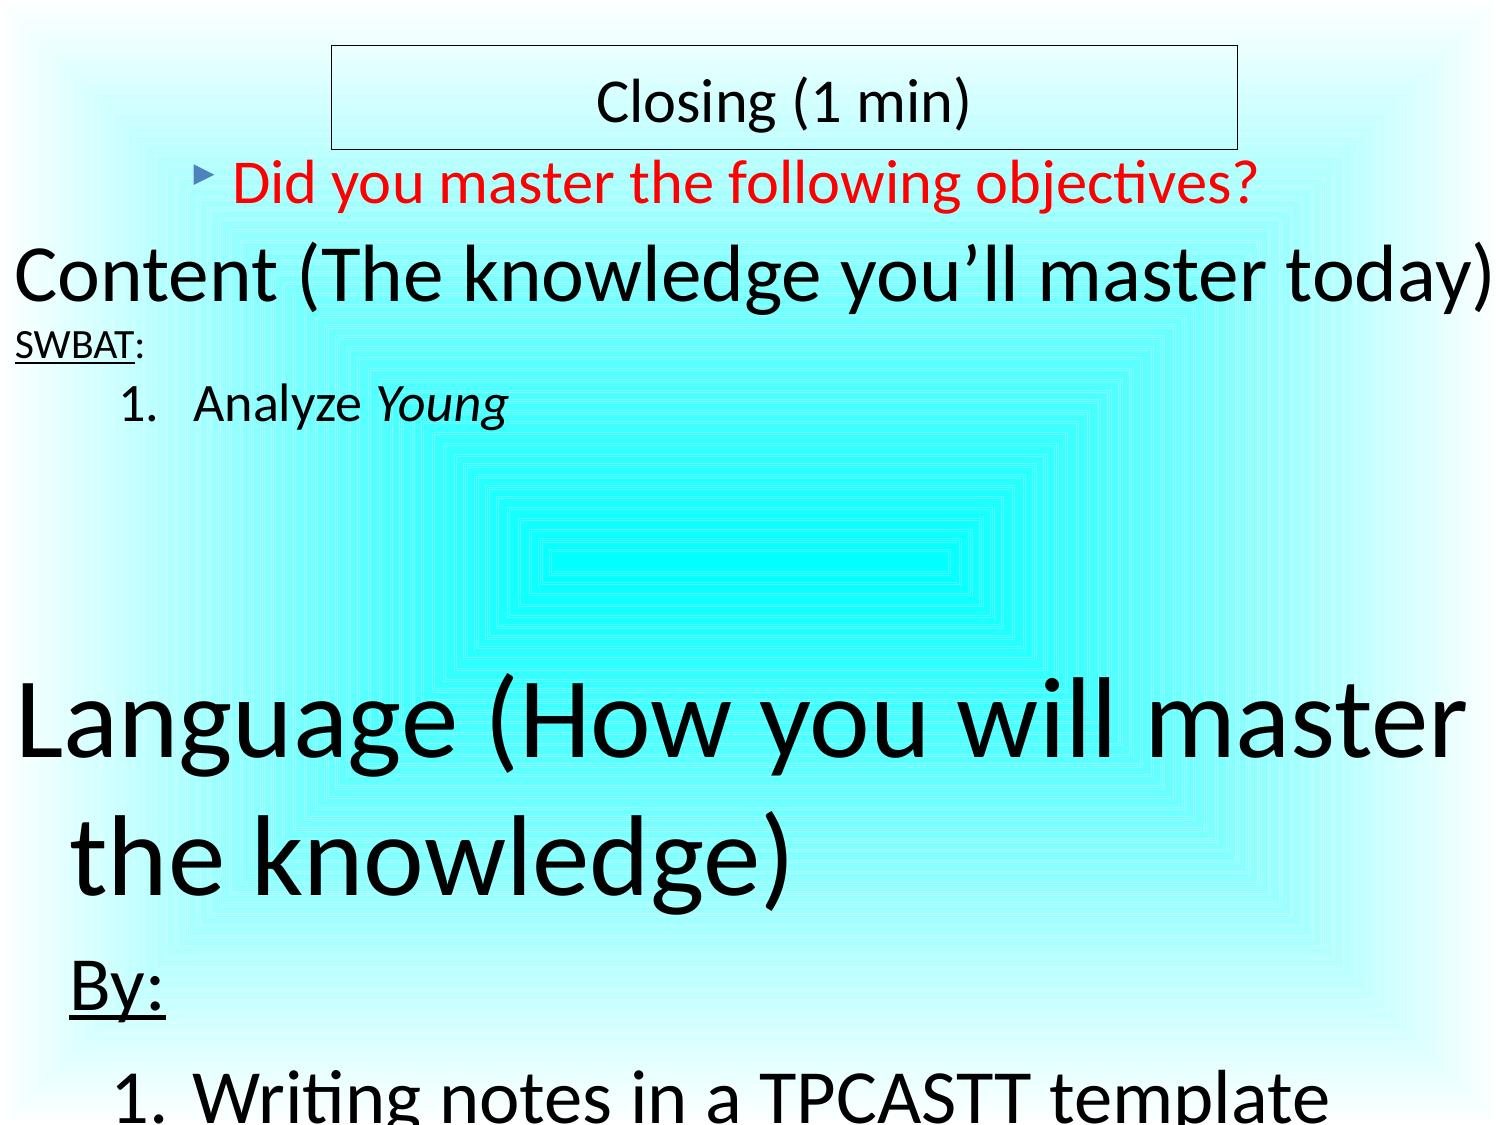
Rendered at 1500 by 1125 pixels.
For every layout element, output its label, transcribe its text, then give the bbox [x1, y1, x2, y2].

text_box Content (The knowledge you’ll master today) SWBAT: Analyze Young [0, 212, 1500, 565]
text_box Did you master the following objectives? [0, 134, 1434, 212]
text_box Language (How you will master the knowledge) By: Writing notes in a TPCASTT template [0, 575, 1500, 1125]
title Closing (1 min) [331, 45, 1238, 134]
